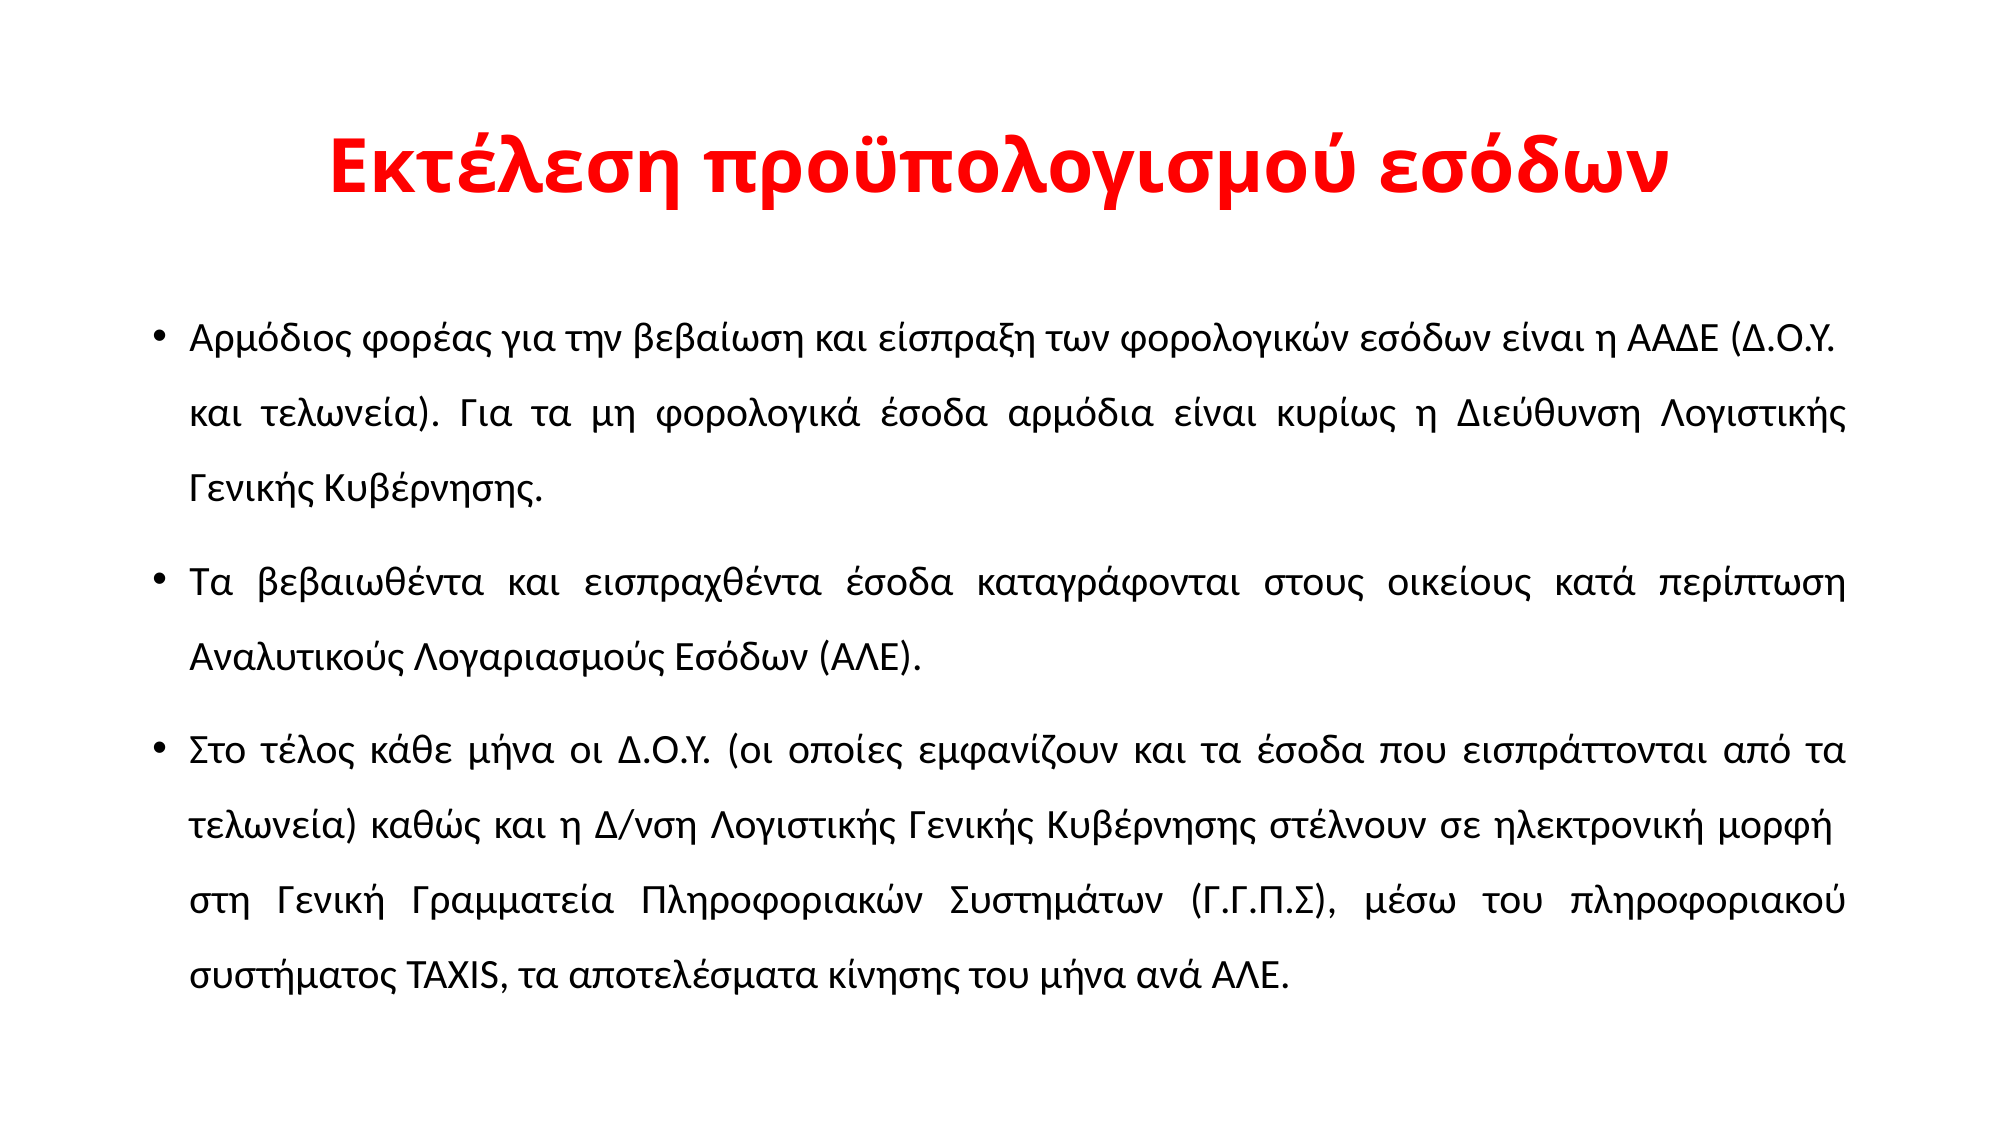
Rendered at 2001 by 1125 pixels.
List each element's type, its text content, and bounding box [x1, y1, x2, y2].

list Αρμόδιος φορέας για την βεβαίωση και είσπραξη των φορολογικών εσόδων είναι η ΑΑΔΕ (Δ.Ο.Υ. και τελωνεία). Για τα μη φορολογικά έσοδα αρμόδια είναι κυρίως η Διεύθυνση Λογιστικής Γενικής Κυβέρνησης. Τα βεβαιωθέντα και εισπραχθέντα έσοδα καταγράφονται στους οικείους κατά περίπτωση Αναλυτικούς Λογαριασμούς Εσόδων (ΑΛΕ). Στο τέλος κάθε μήνα οι Δ.Ο.Υ. (οι οποίες εμφανίζουν και τα έσοδα που εισπράττονται από τα τελωνεία) καθώς και η Δ/νση Λογιστικής Γενικής Κυβέρνησης στέλνουν σε ηλεκτρονική μορφή στη Γενική Γραμματεία Πληροφοριακών Συστημάτων (Γ.Γ.Π.Σ), μέσω του πληροφοριακού συστήματος TAXIS, τα αποτελέσματα κίνησης του μήνα ανά ΑΛΕ. [137, 277, 1863, 1014]
title Εκτέλεση προϋπολογισμού εσόδων [137, 59, 1863, 277]
